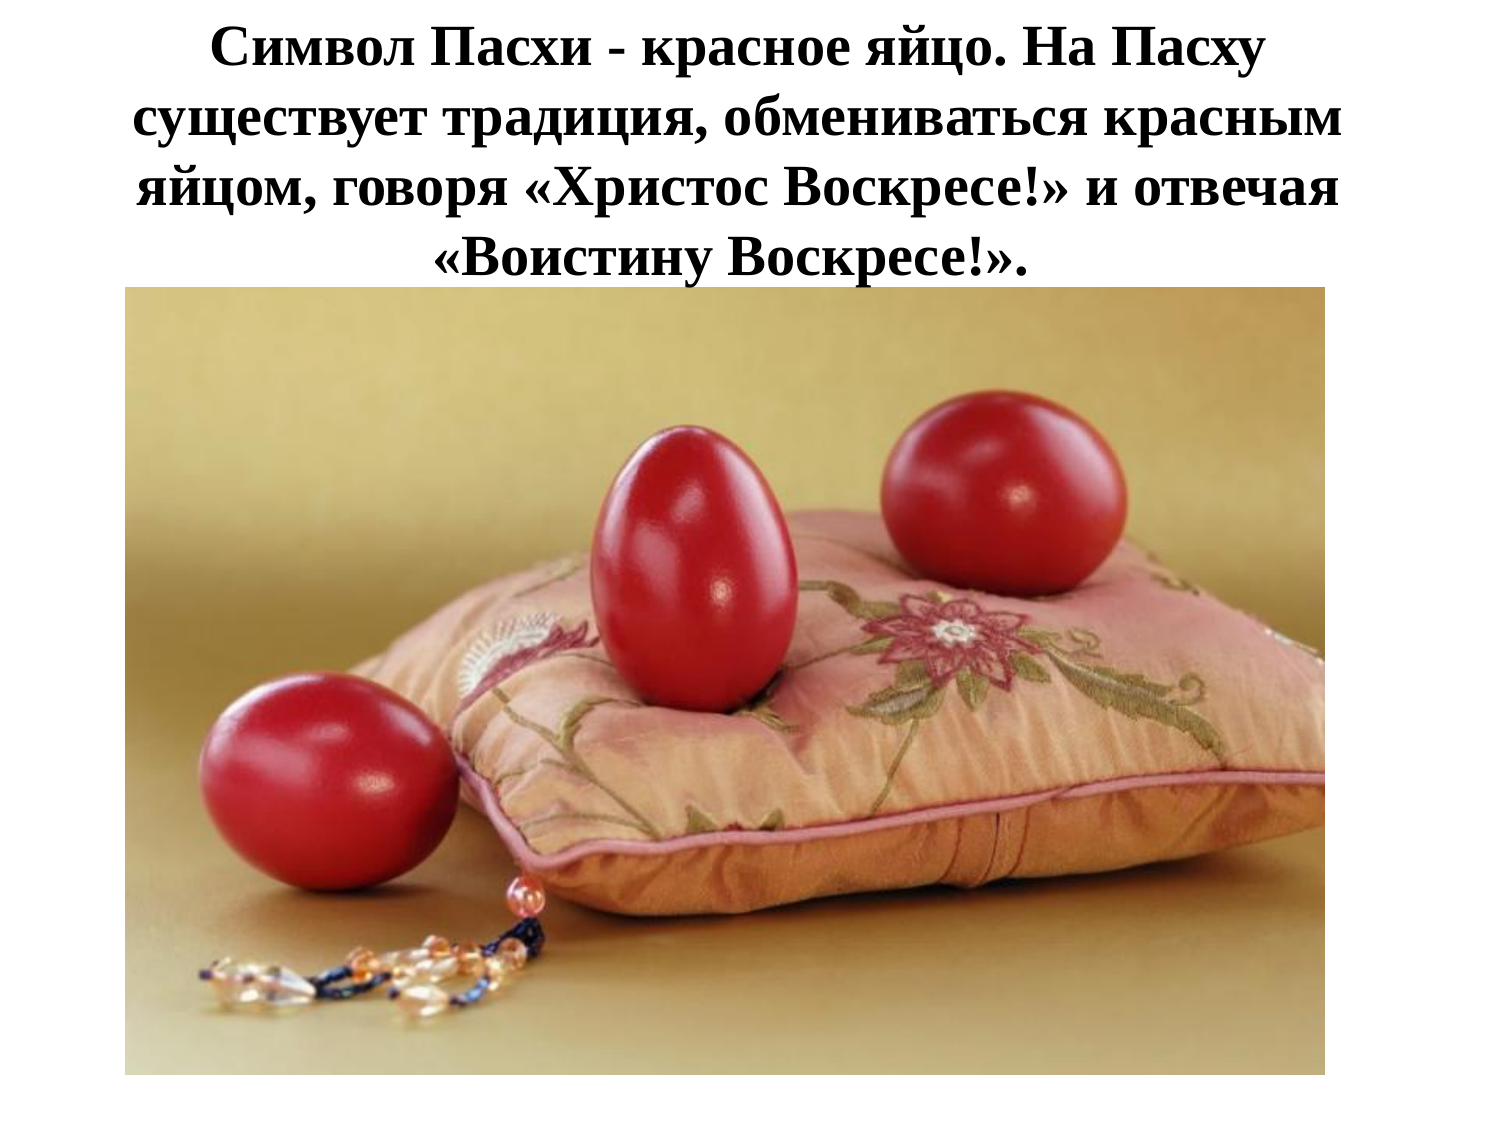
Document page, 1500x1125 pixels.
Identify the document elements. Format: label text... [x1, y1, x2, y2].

picture [124, 287, 1326, 1076]
text_box Символ Пасхи - красное яйцо. На Пасху существует традиция, обмениваться красным яйцом, говоря «Христос Воскресе!» и отвечая «Воистину Воскресе!». [58, 0, 1418, 295]
